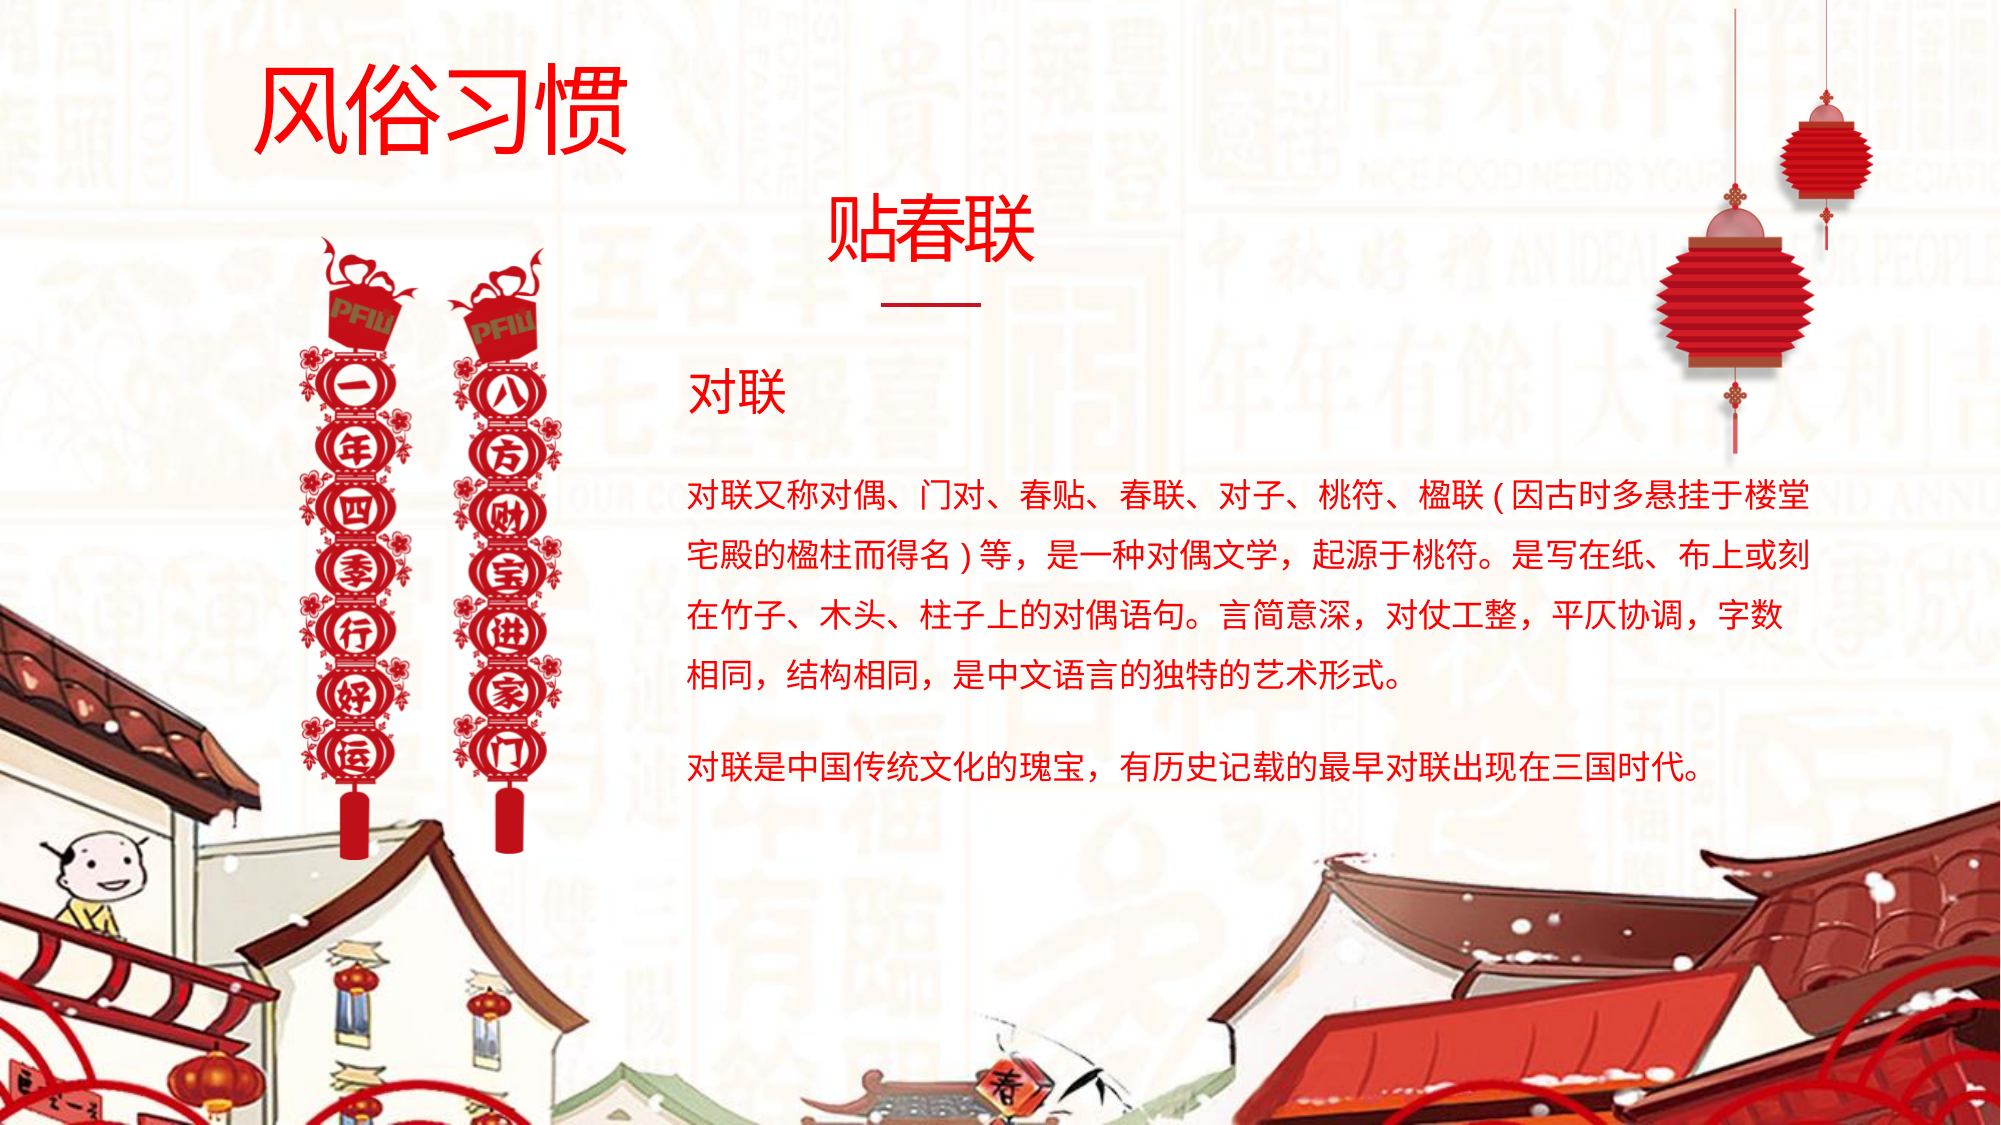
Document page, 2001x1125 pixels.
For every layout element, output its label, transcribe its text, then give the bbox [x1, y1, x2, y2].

text_box 对联又称对偶、门对、春贴、春联、对子、桃符、楹联(因古时多悬挂于楼堂宅殿的楹柱而得名)等，是一种对偶文学，起源于桃符。是写在纸、布上或刻在竹子、木头、柱子上的对偶语句。言简意深，对仗工整，平仄协调，字数相同，结构相同，是中文语言的独特的艺术形式。 [672, 447, 1830, 702]
text_box 贴春联 [777, 174, 1086, 279]
text_box 对联是中国传统文化的瑰宝，有历史记载的最早对联出现在三国时代。 [672, 718, 1830, 794]
picture [0, 0, 2001, 1125]
text_box 风俗习惯 [235, 39, 647, 175]
text_box 对联 [672, 353, 803, 428]
